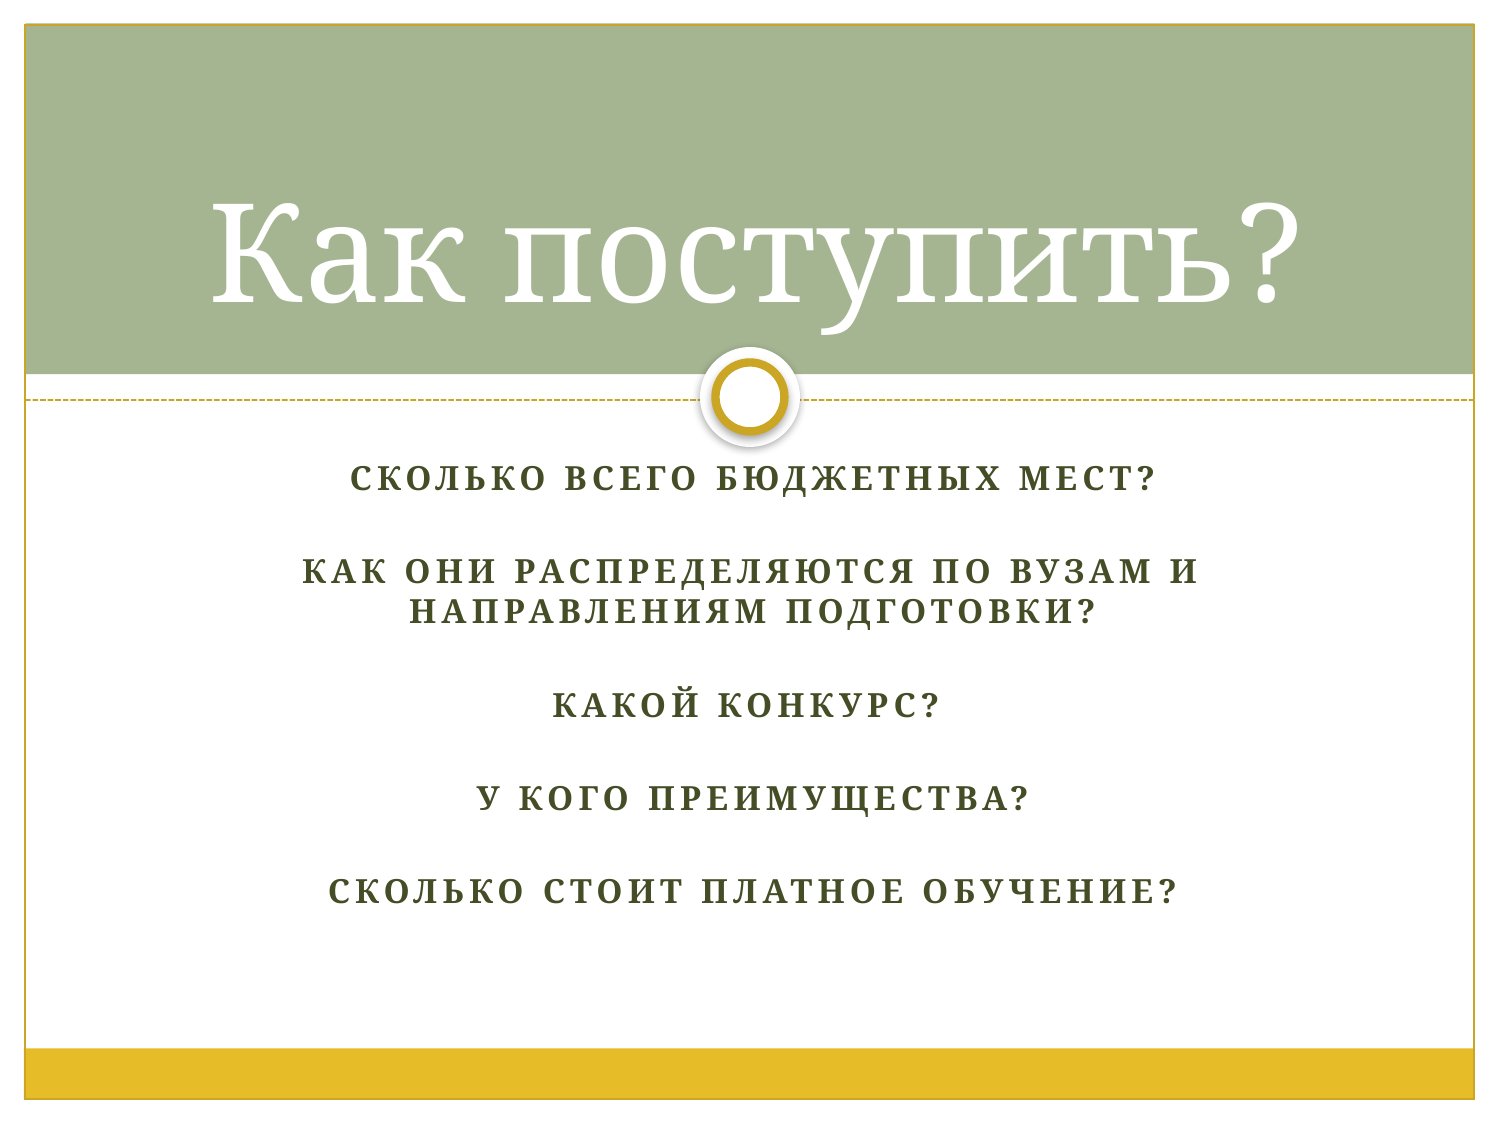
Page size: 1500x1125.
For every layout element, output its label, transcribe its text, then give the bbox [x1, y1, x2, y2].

title Как поступить? [118, 87, 1394, 338]
list Сколько всего бюджетных мест? Как они распределяются по вузам и направлениям подготовки? Какой конкурс? У кого преимущества? Сколько стоит платное обучение? [218, 450, 1288, 965]
